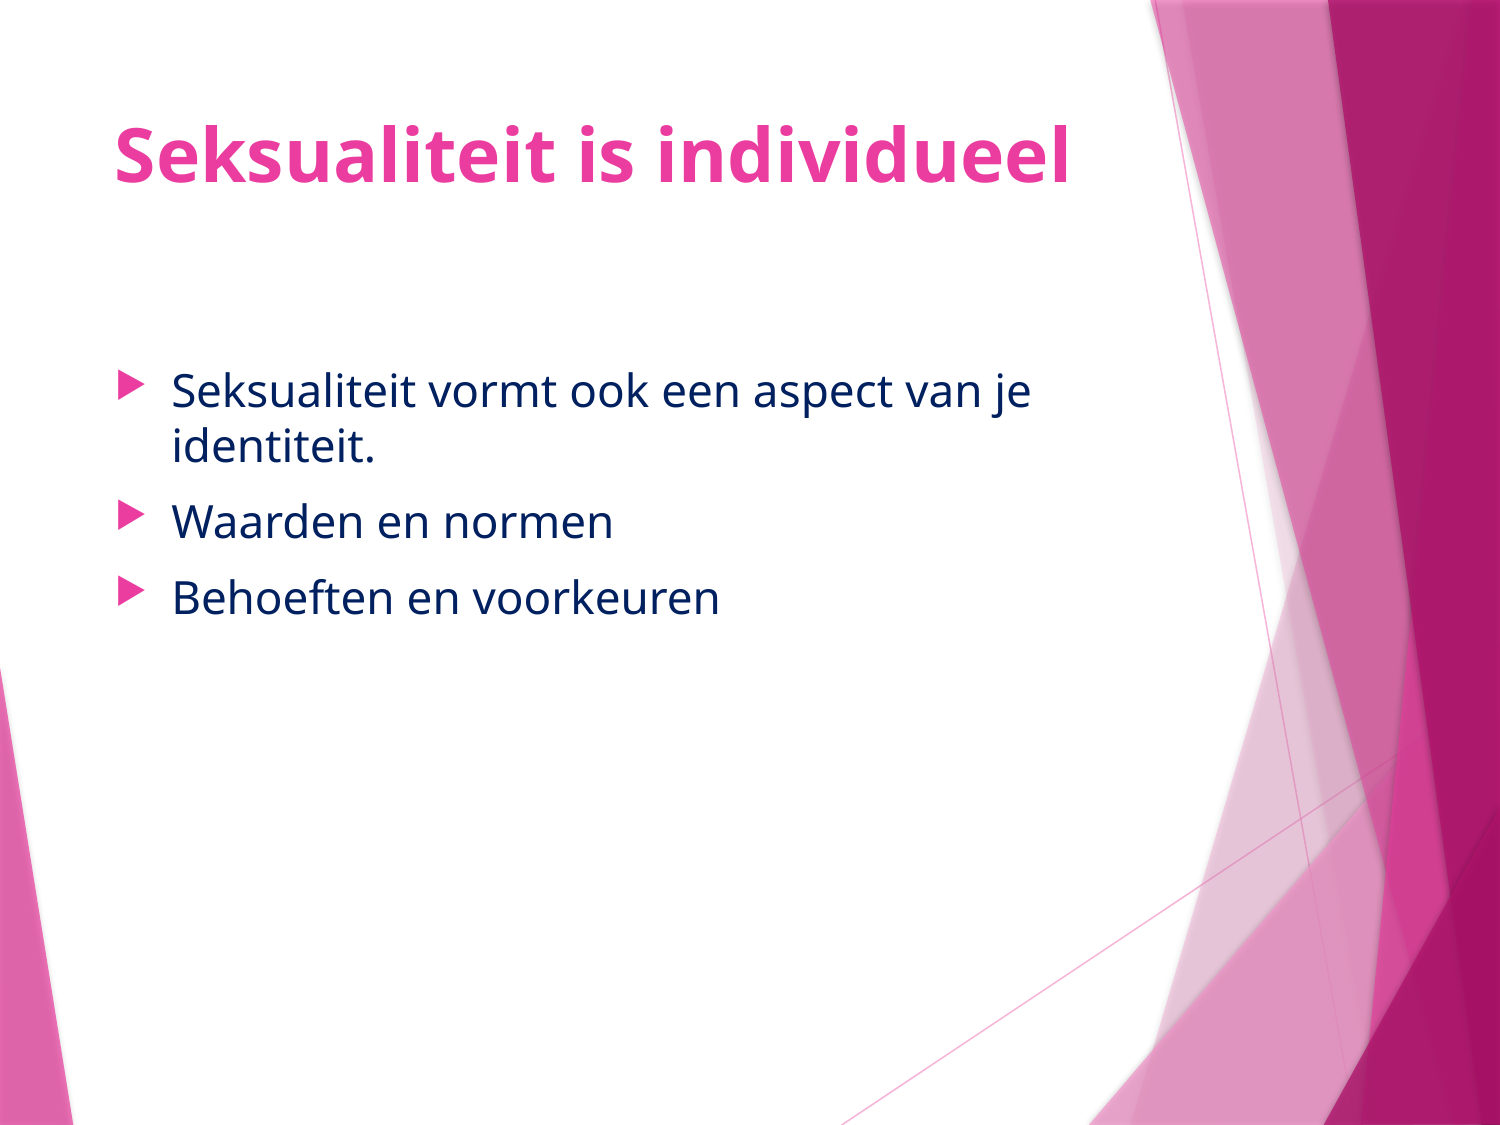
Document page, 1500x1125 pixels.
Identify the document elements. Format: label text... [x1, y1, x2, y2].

title Seksualiteit is individueel [99, 99, 1142, 317]
list Seksualiteit vormt ook een aspect van je identiteit. Waarden en normen Behoeften en voorkeuren [99, 354, 1142, 992]
